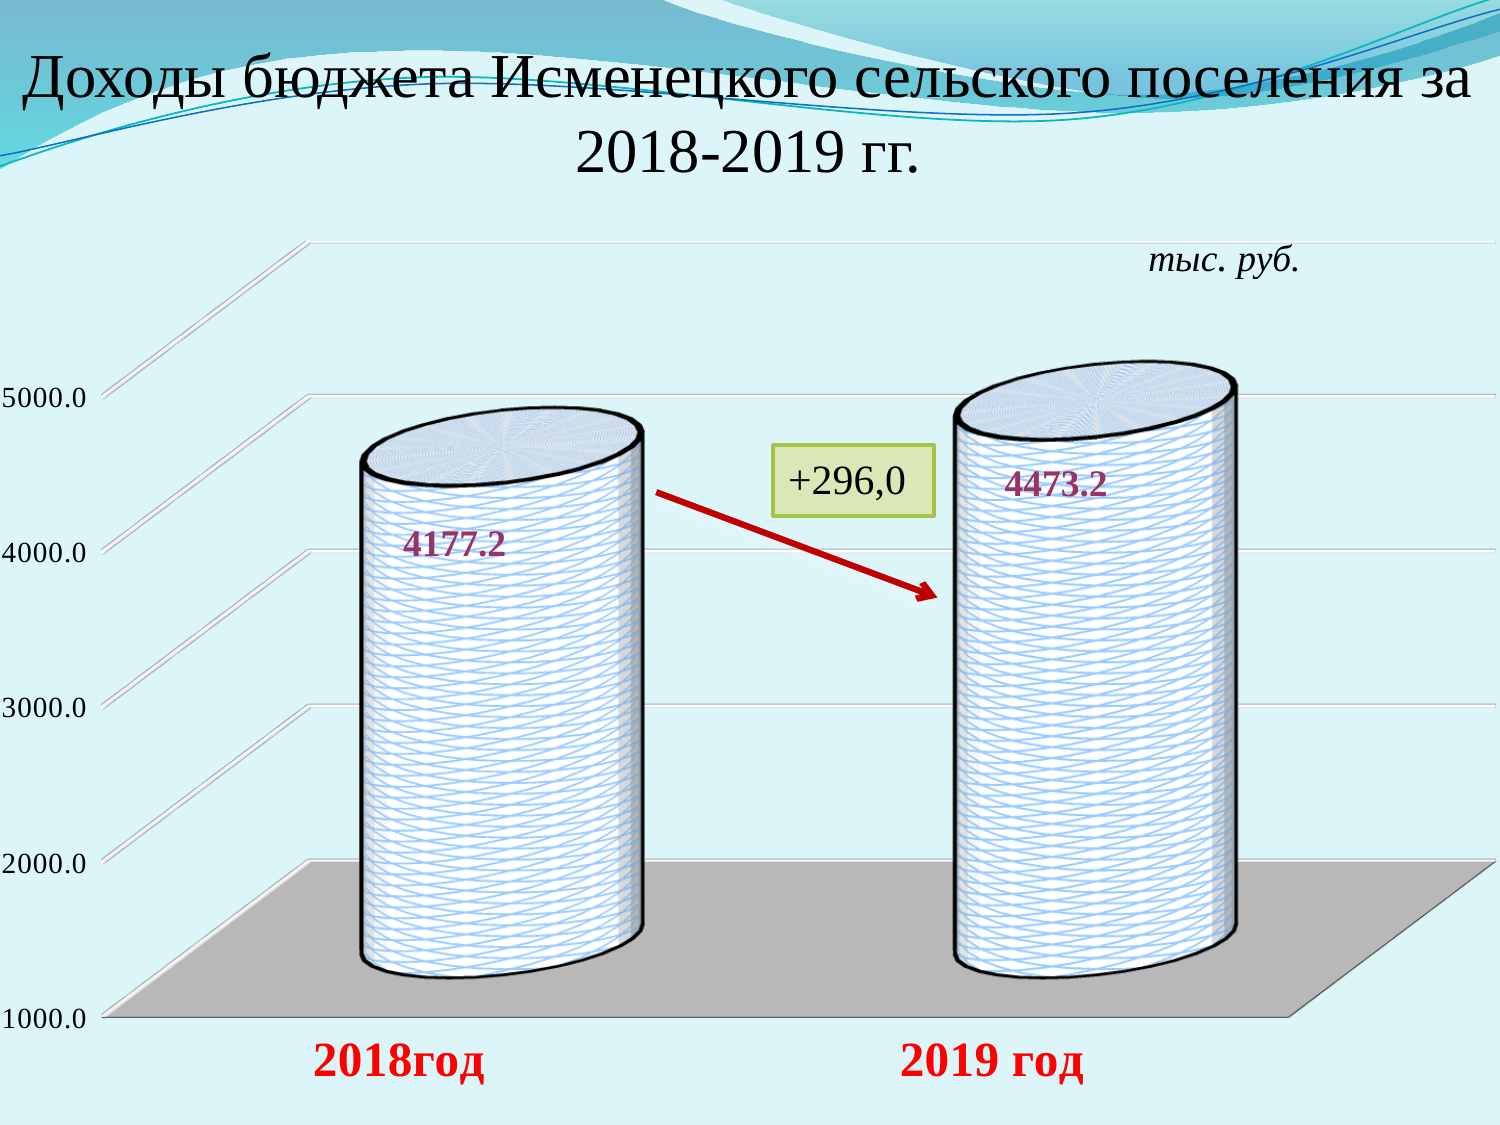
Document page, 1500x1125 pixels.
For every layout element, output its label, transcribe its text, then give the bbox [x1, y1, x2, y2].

chart [0, 222, 1500, 1107]
title Доходы бюджета Исменецкого сельского поселения за 2018-2019 гг. [0, 19, 1500, 185]
